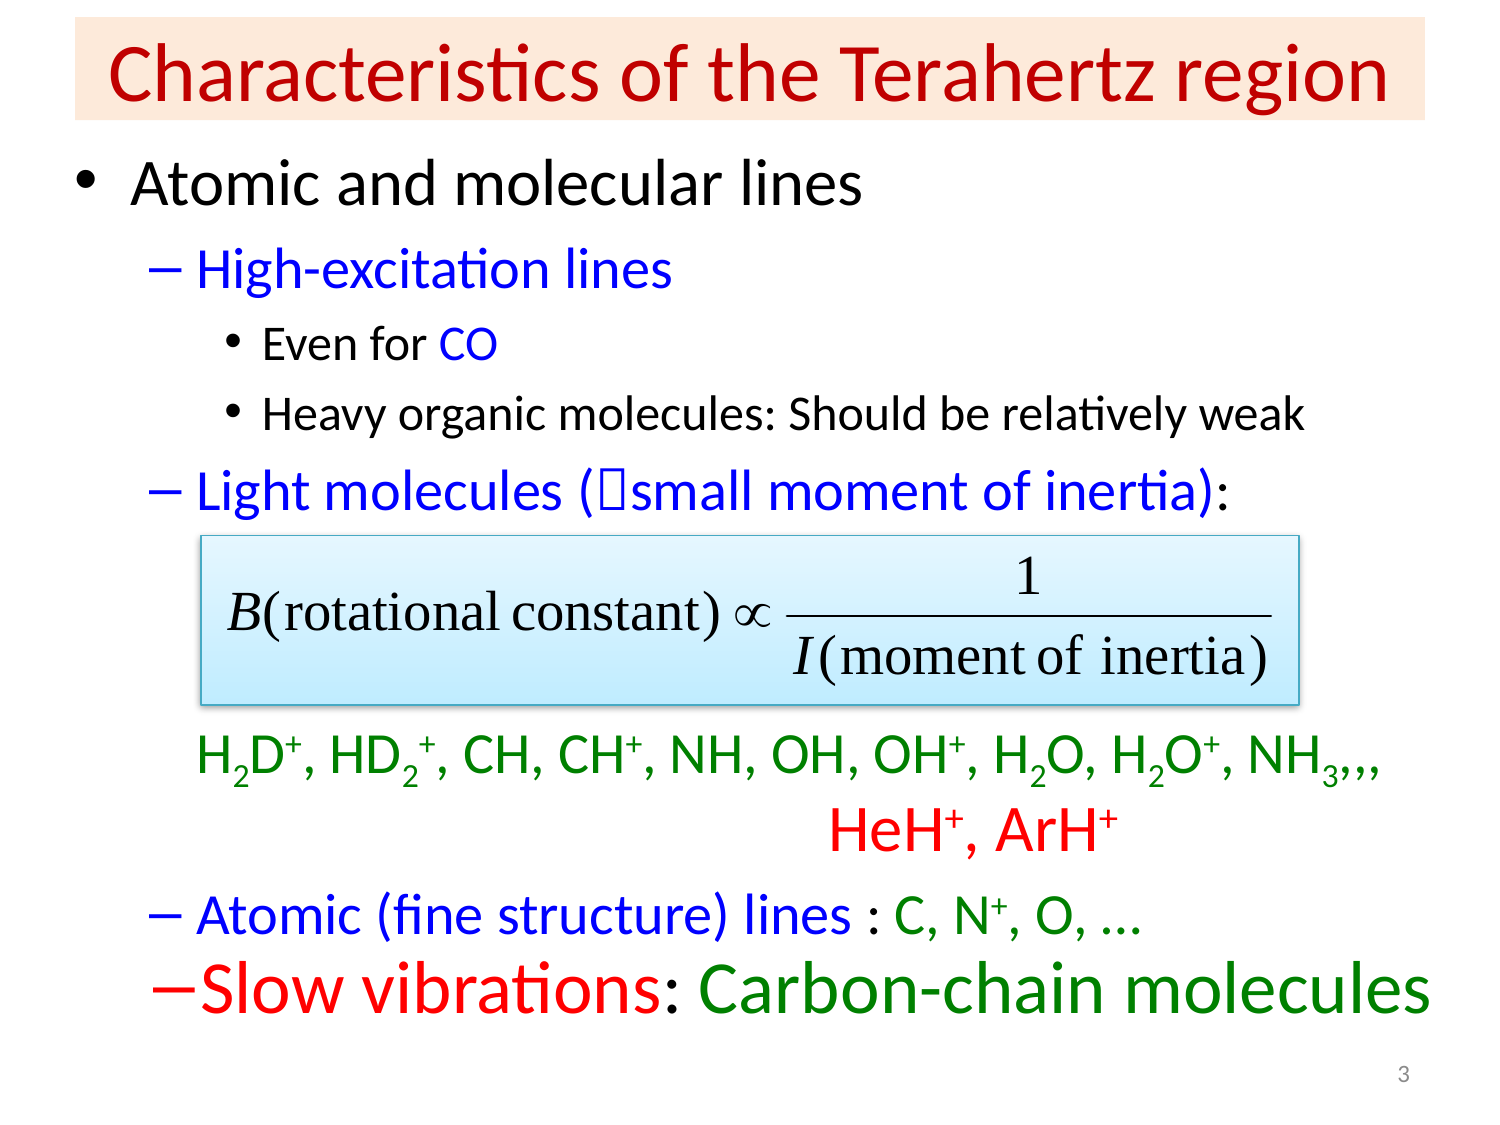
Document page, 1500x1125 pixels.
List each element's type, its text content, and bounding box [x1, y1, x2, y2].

list Atomic and molecular lines High-excitation lines Even for CO Heavy organic molecules: Should be relatively weak Light molecules (small moment of inertia): H2D+, HD2+, CH, CH+, NH, OH, OH+, H2O, H2O+, NH3,,, Atomic (fine structure) lines : C, N+, O, … [59, 131, 1410, 994]
slide_number 3 [1074, 1075, 1425, 1103]
title Characteristics of the Terahertz region [75, 17, 1425, 121]
text_box HeH+, ArH+ Slow vibrations: Carbon-chain molecules [63, 777, 1474, 1075]
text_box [200, 535, 1300, 706]
